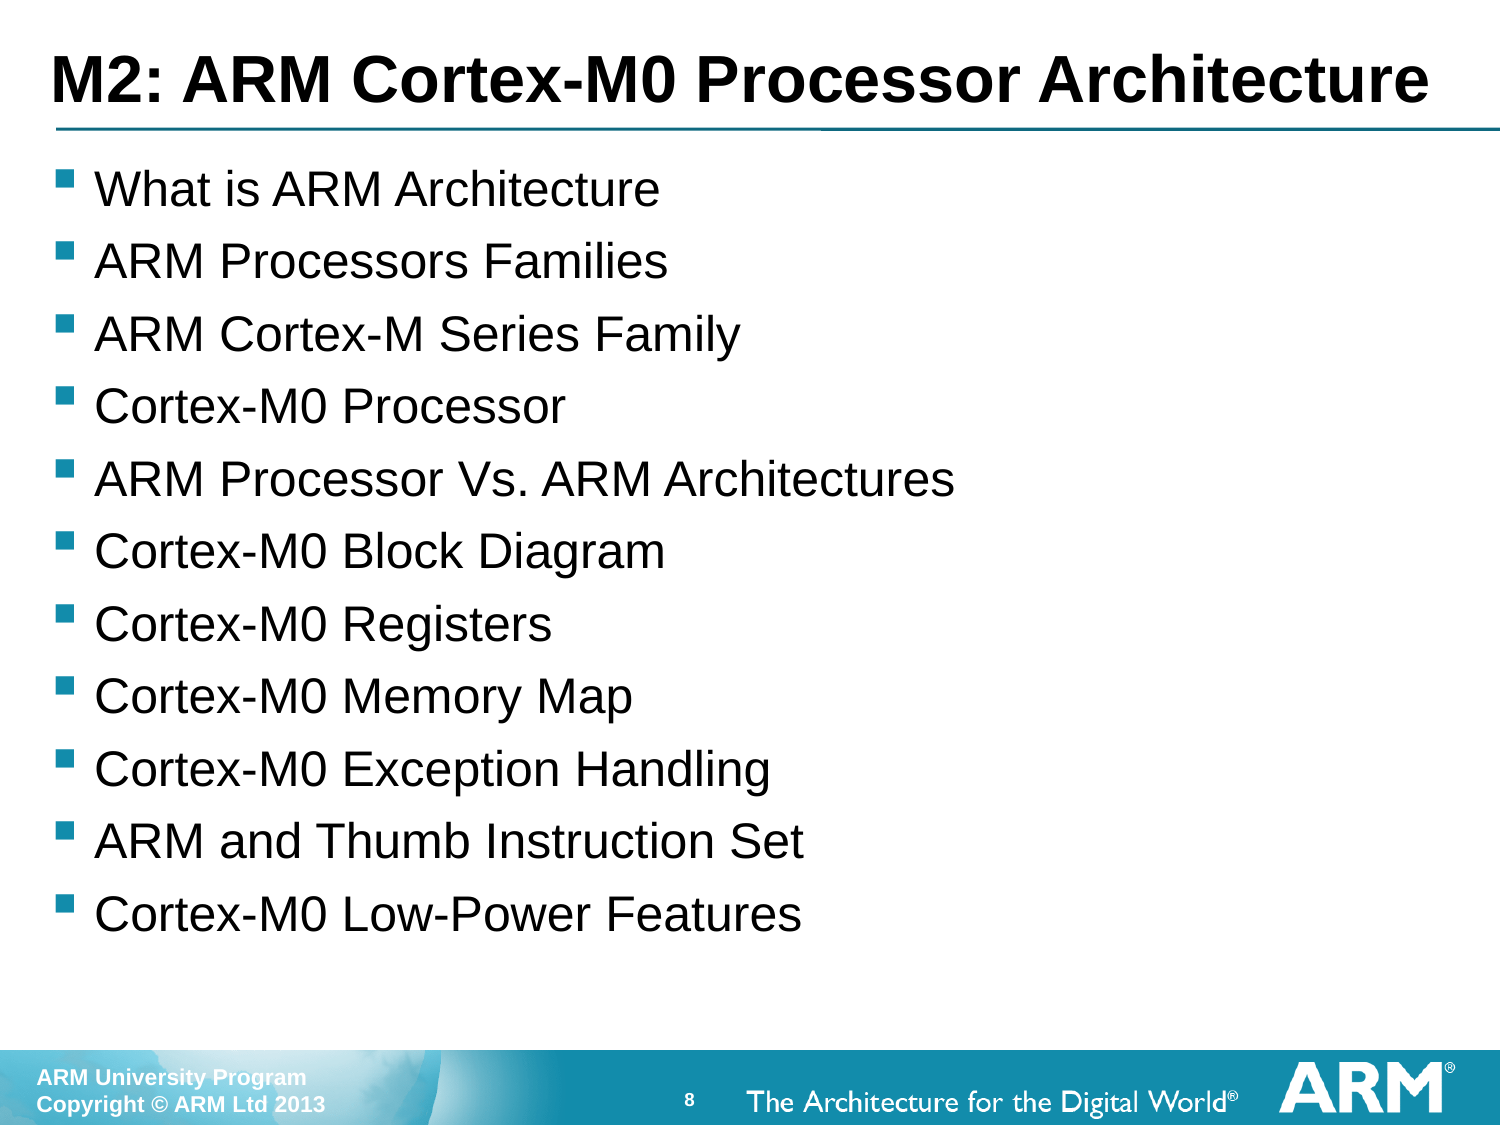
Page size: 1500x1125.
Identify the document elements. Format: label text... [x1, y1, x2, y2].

title M2: ARM Cortex-M0 Processor Architecture [35, 1, 1476, 148]
list What is ARM Architecture ARM Processors Families ARM Cortex-M Series Family Cortex-M0 Processor ARM Processor Vs. ARM Architectures Cortex-M0 Block Diagram Cortex-M0 Registers Cortex-M0 Memory Map Cortex-M0 Exception Handling ARM and Thumb Instruction Set Cortex-M0 Low-Power Features [35, 148, 1476, 990]
picture [0, 780, 1500, 1125]
